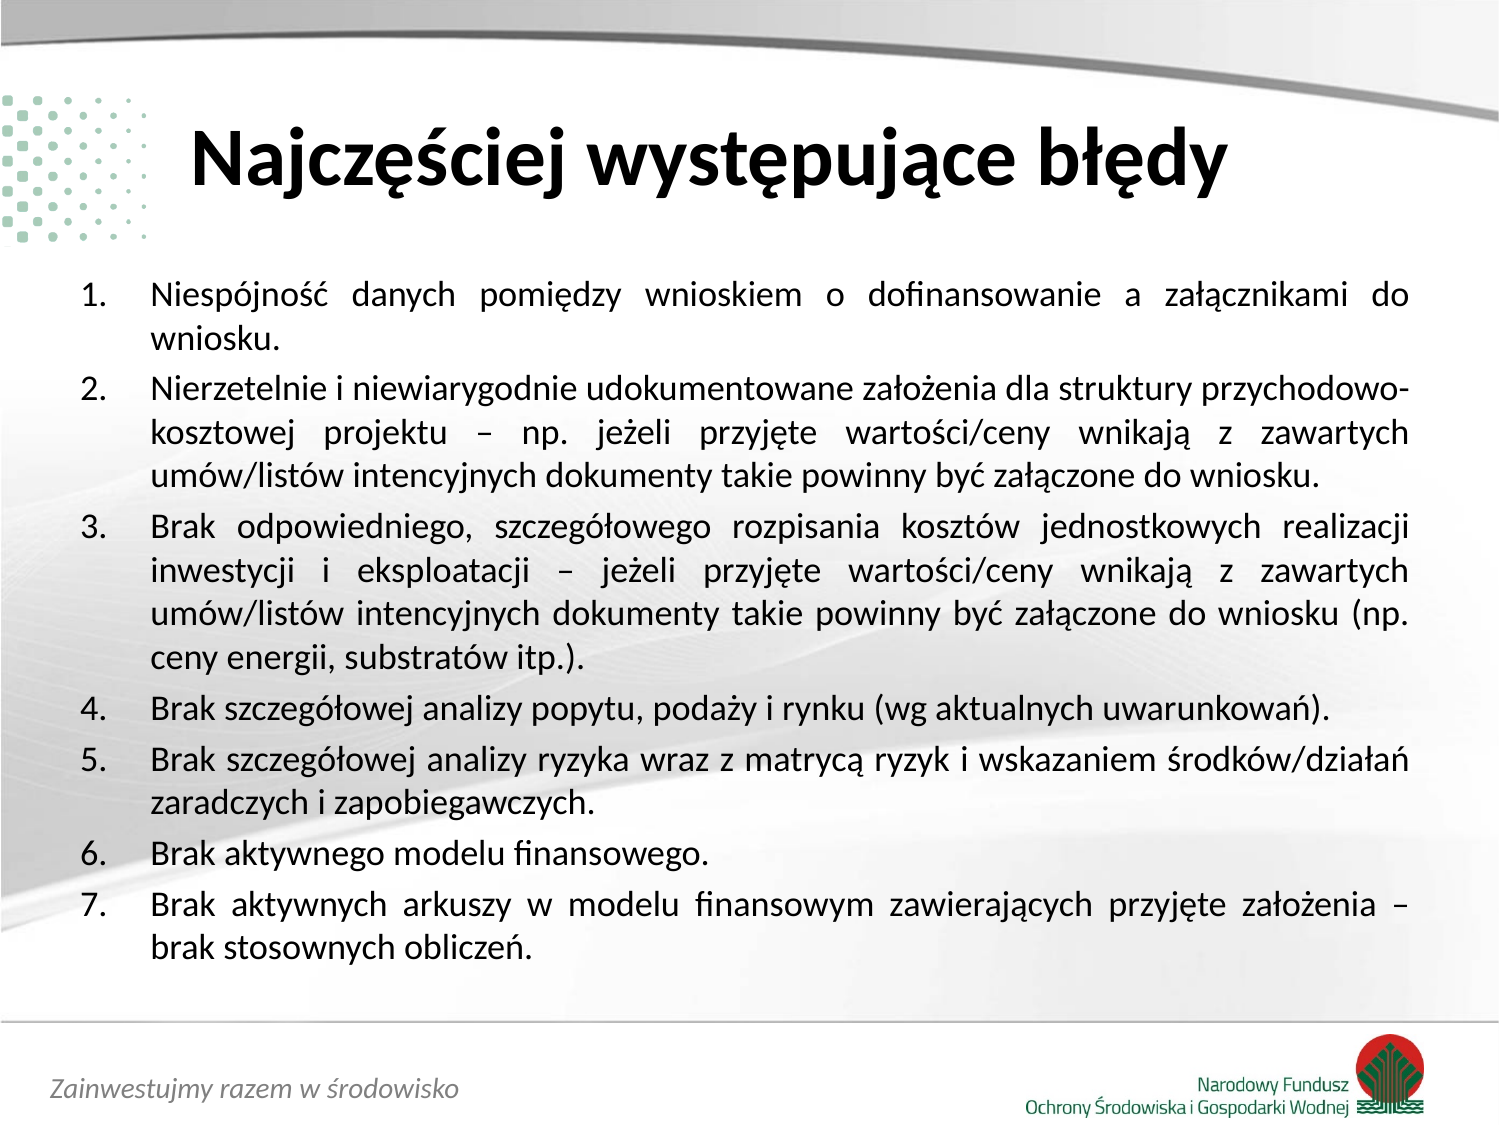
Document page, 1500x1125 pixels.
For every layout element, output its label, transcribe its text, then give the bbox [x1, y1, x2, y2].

picture [1026, 1034, 1424, 1118]
title Najczęściej występujące błędy [175, 58, 1425, 247]
picture [0, 0, 1499, 1023]
list Niespójność danych pomiędzy wnioskiem o dofinansowanie a załącznikami do wniosku. Nierzetelnie i niewiarygodnie udokumentowane założenia dla struktury przychodowo-kosztowej projektu – np. jeżeli przyjęte wartości/ceny wnikają z zawartych umów/listów intencyjnych dokumenty takie powinny być załączone do wniosku. Brak odpowiedniego, szczegółowego rozpisania kosztów jednostkowych realizacji inwestycji i eksploatacji – jeżeli przyjęte wartości/ceny wnikają z zawartych umów/listów intencyjnych dokumenty takie powinny być załączone do wniosku (np. ceny energii, substratów itp.). Brak szczegółowej analizy popytu, podaży i rynku (wg aktualnych uwarunkowań). Brak szczegółowej analizy ryzyka wraz z matrycą ryzyk i wskazaniem środków/działań zaradczych i zapobiegawczych. Brak aktywnego modelu finansowego. Brak aktywnych arkuszy w modelu finansowym zawierających przyjęte założenia – brak stosownych obliczeń. [64, 262, 1425, 1005]
